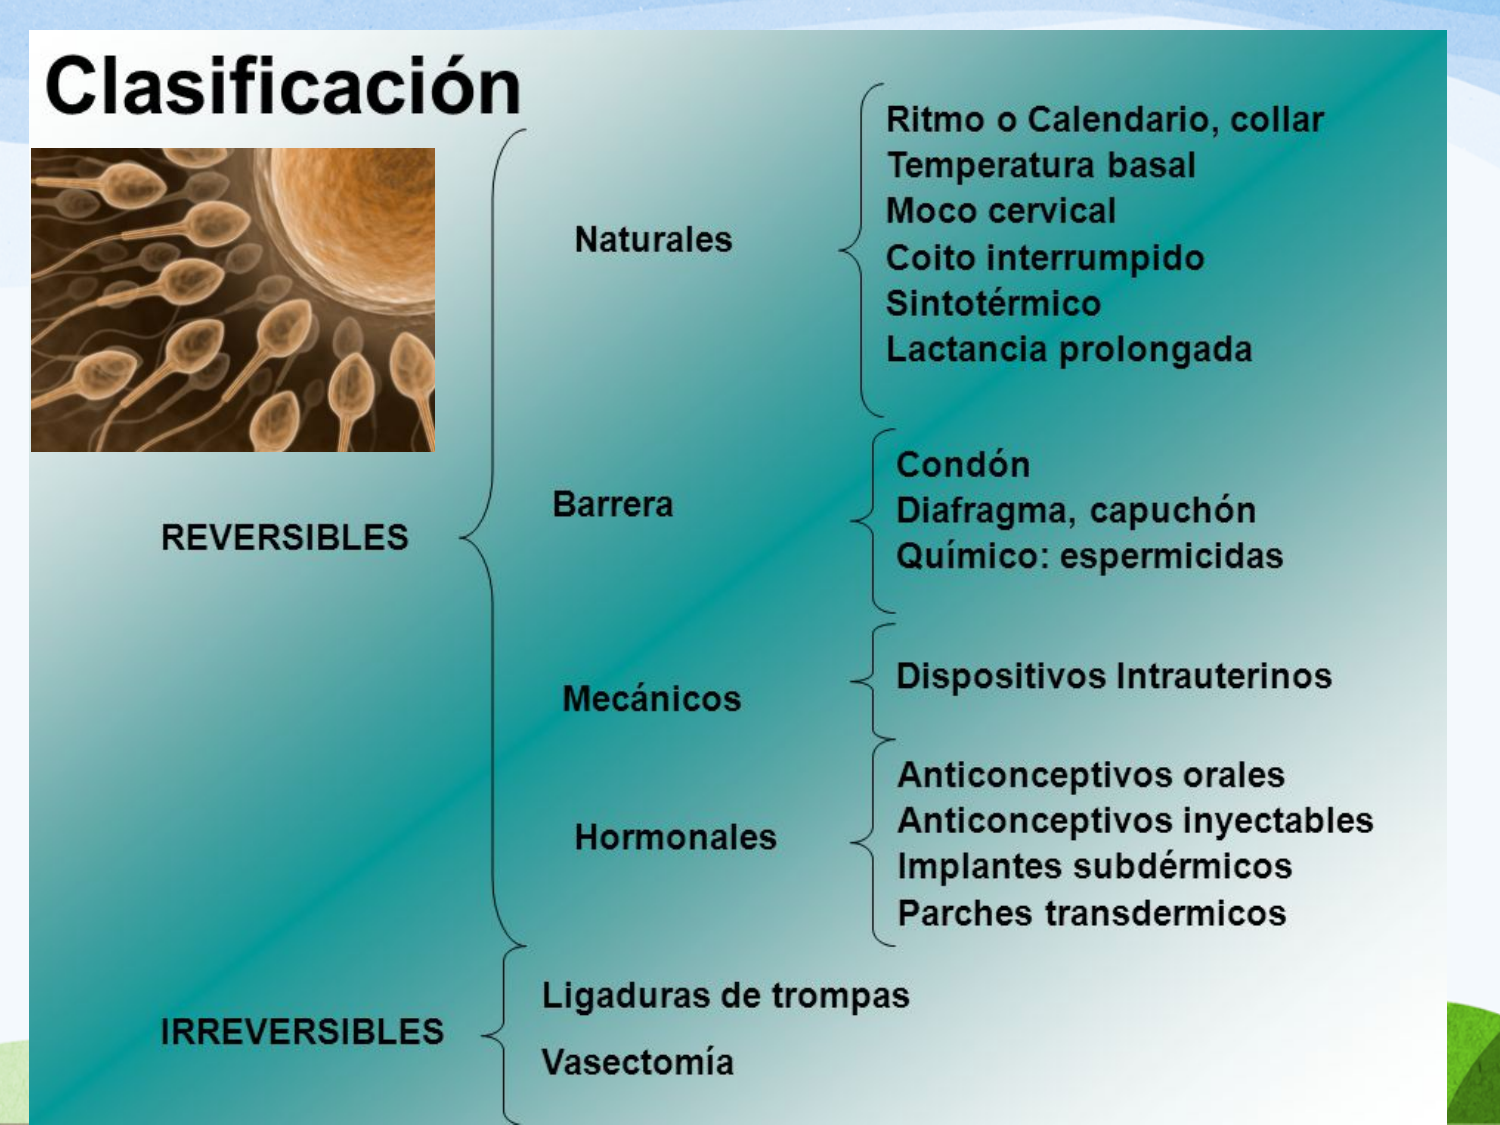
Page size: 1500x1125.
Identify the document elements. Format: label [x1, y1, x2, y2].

list [29, 30, 1447, 1125]
picture [0, 0, 1500, 1125]
picture [31, 149, 435, 452]
